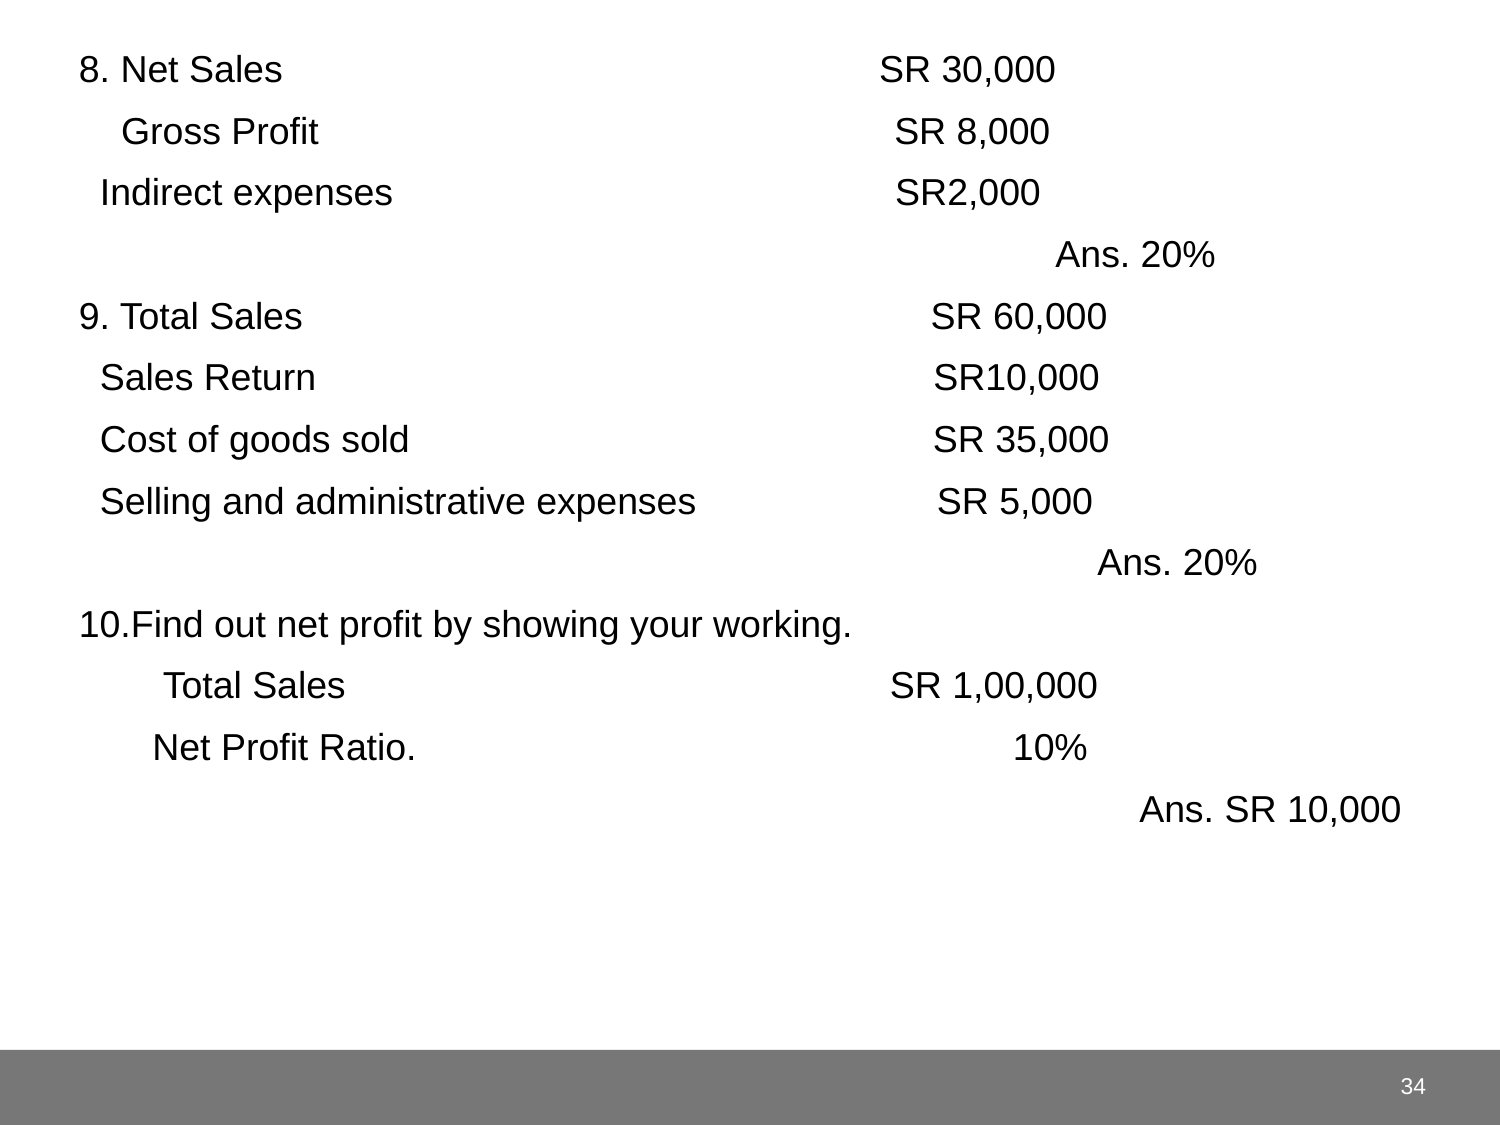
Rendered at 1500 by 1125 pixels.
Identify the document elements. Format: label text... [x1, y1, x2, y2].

list 8. Net Sales SR 30,000 Gross Profit SR 8,000 Indirect expenses SR2,000 Ans. 20% 9. Total Sales SR 60,000 Sales Return SR10,000 Cost of goods sold SR 35,000 Selling and administrative expenses SR 5,000 Ans. 20% 10.Find out net profit by showing your working. Total Sales SR 1,00,000 Net Profit Ratio. 10% Ans. SR 10,000 [62, 37, 1437, 1013]
slide_number 34 [1312, 1055, 1442, 1116]
